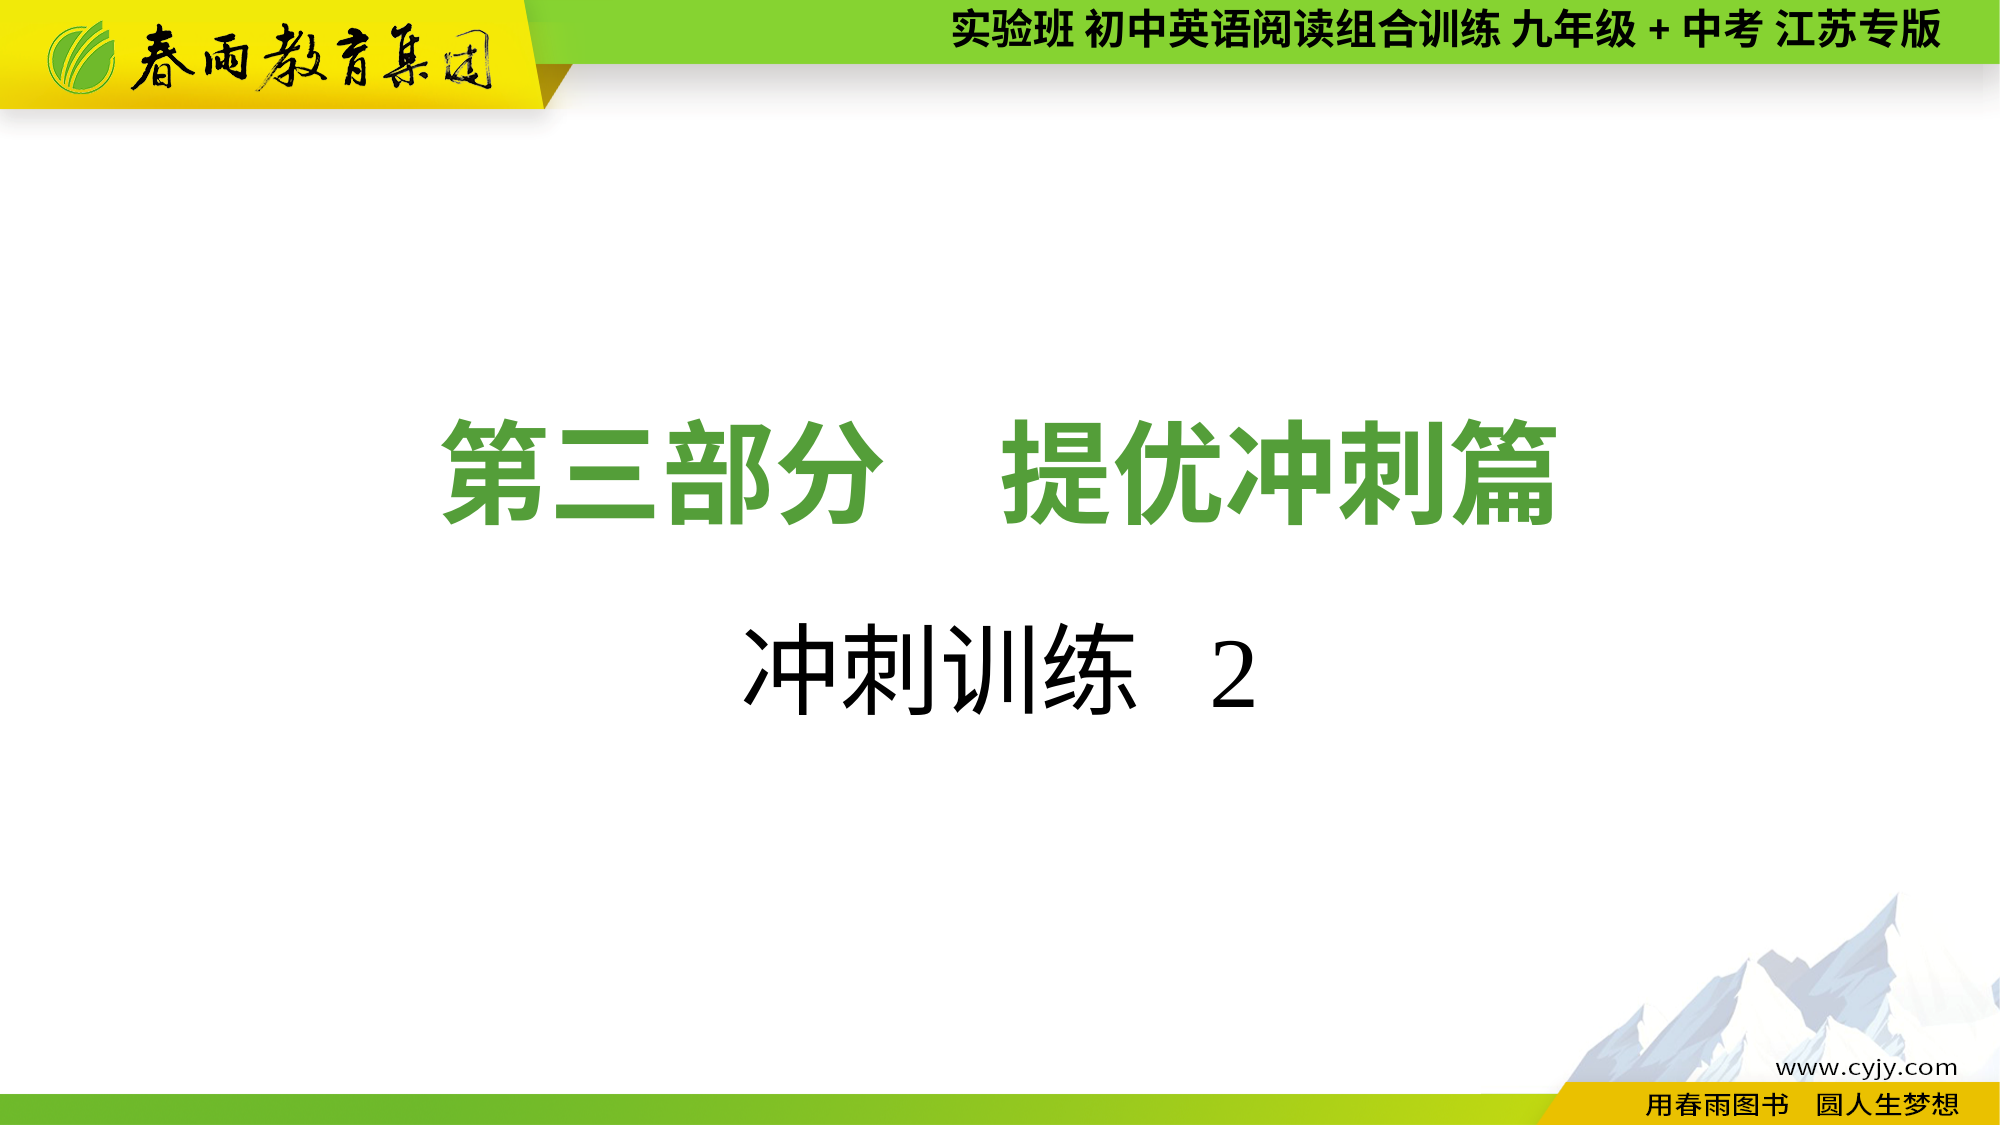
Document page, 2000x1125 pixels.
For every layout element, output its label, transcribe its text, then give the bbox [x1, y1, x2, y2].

text_box 第三部分 提优冲刺篇 [54, 327, 1946, 540]
picture [0, 0, 2000, 1125]
text_box 冲刺训练 2 [54, 540, 1946, 736]
